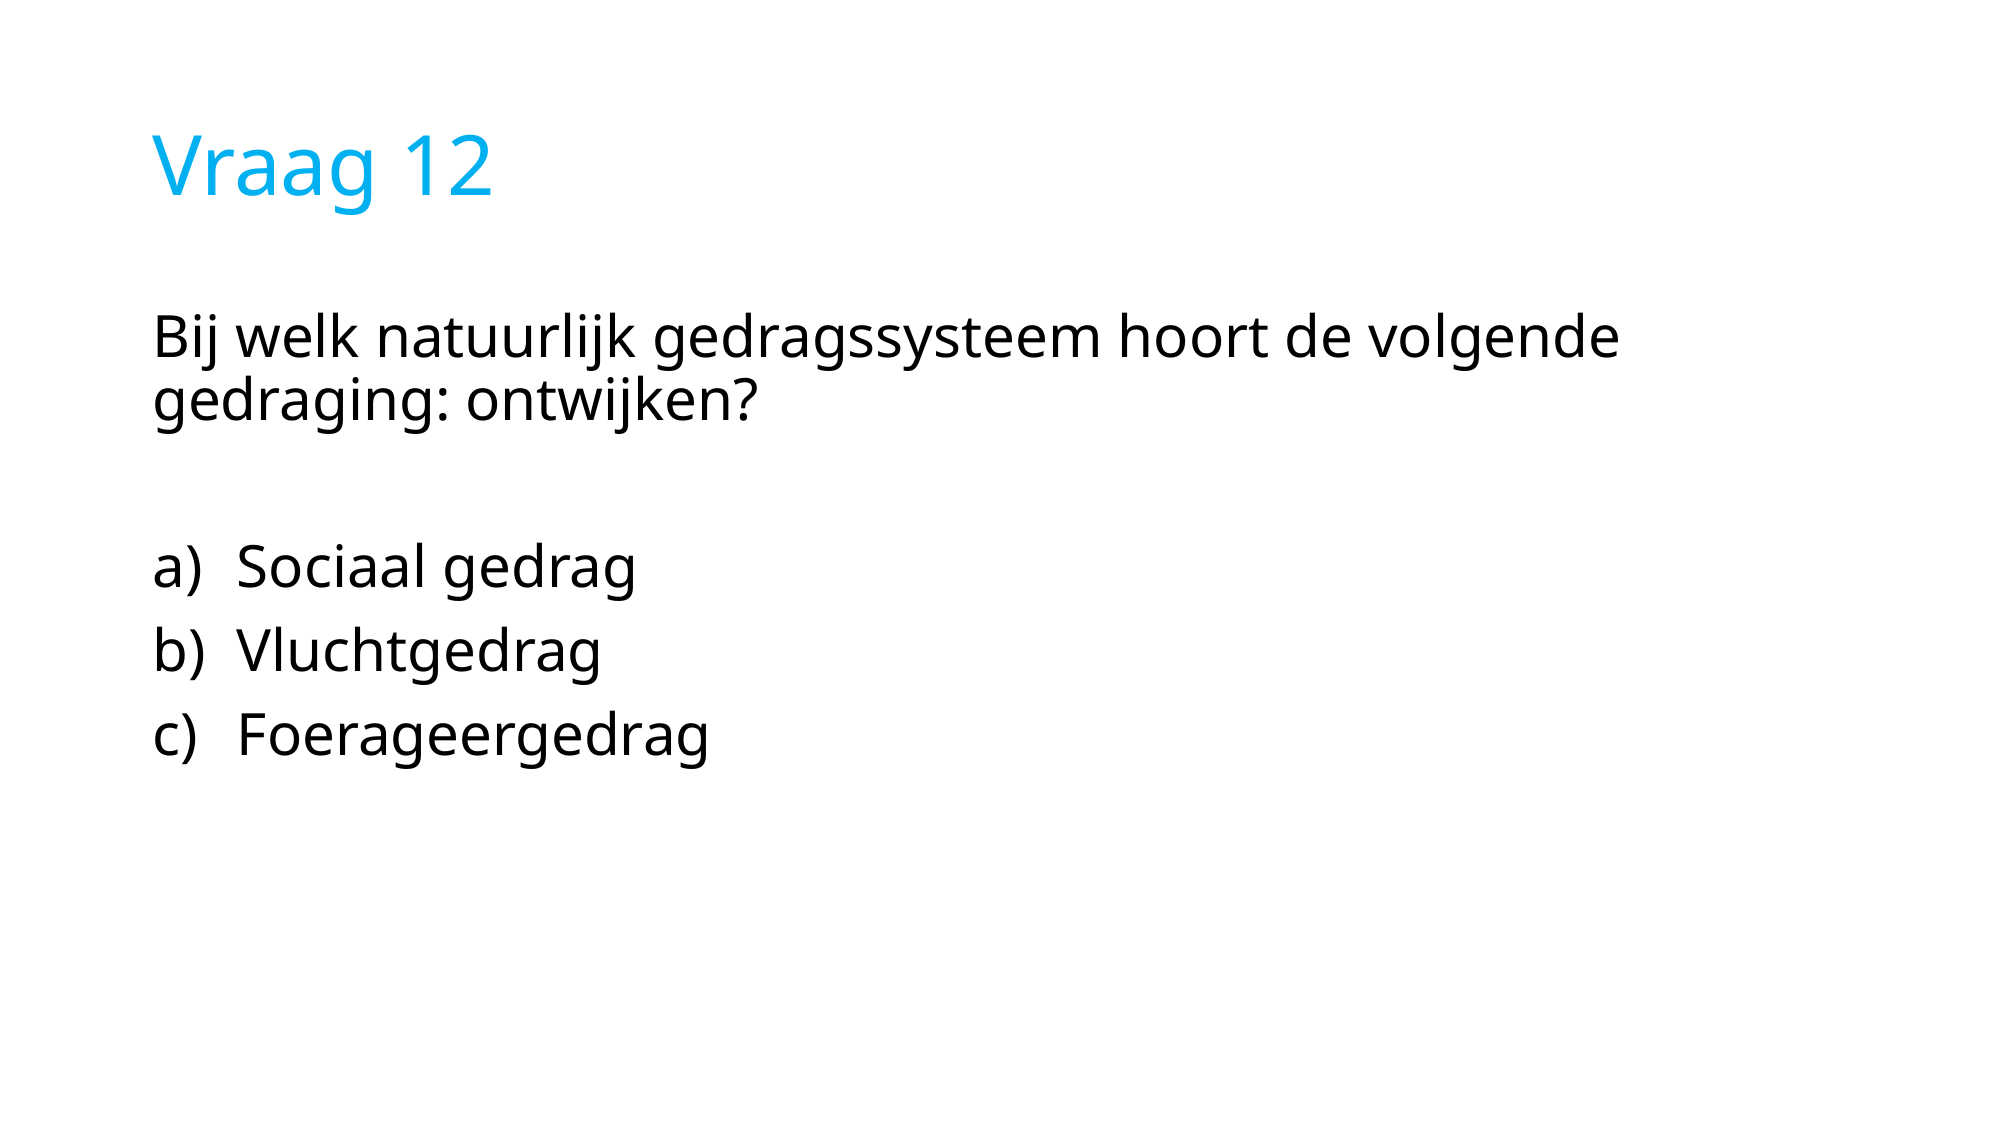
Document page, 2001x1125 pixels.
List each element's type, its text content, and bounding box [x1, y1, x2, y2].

list Bij welk natuurlijk gedragssysteem hoort de volgende gedraging: ontwijken? Sociaal gedrag Vluchtgedrag Foerageergedrag [137, 299, 1863, 1014]
title Vraag 12 [137, 59, 1863, 278]
